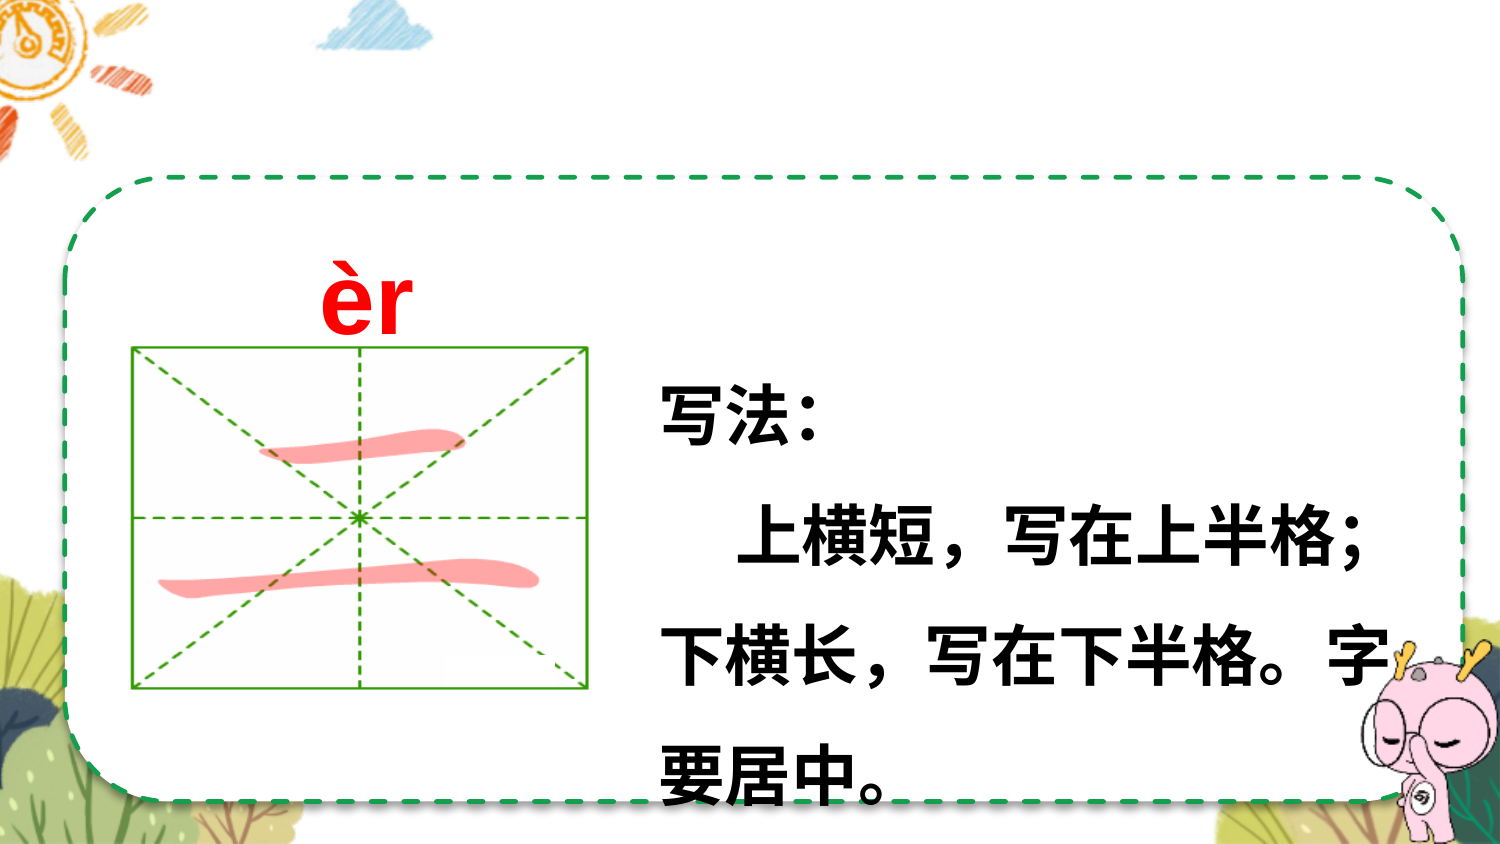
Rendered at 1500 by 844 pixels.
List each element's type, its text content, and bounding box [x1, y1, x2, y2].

text_box èr [305, 226, 430, 344]
picture [1184, 550, 1500, 844]
picture [0, 0, 674, 166]
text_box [128, 344, 592, 692]
text_box 写法： 上横短，写在上半格；下横长，写在下半格。字要居中。 [643, 326, 1433, 821]
picture [0, 549, 313, 844]
